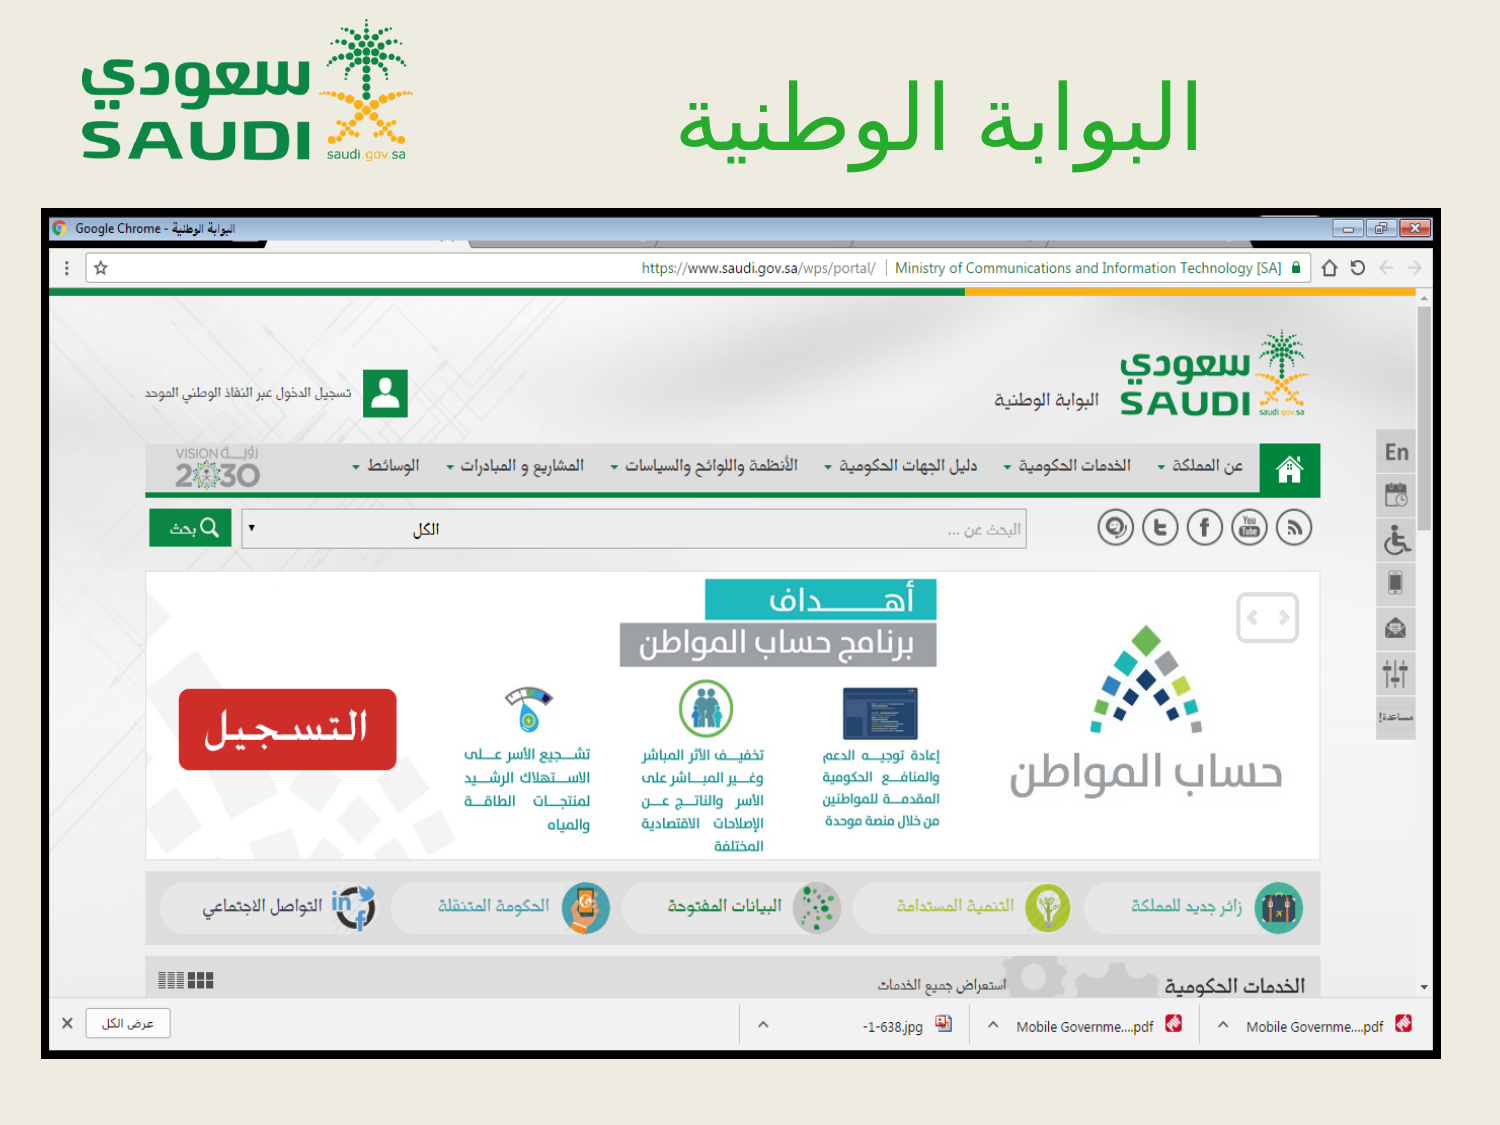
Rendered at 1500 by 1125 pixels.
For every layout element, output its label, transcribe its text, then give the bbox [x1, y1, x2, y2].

picture [82, 18, 413, 162]
text_box البوابة الوطنية [560, 51, 1319, 206]
picture [41, 207, 1442, 1060]
